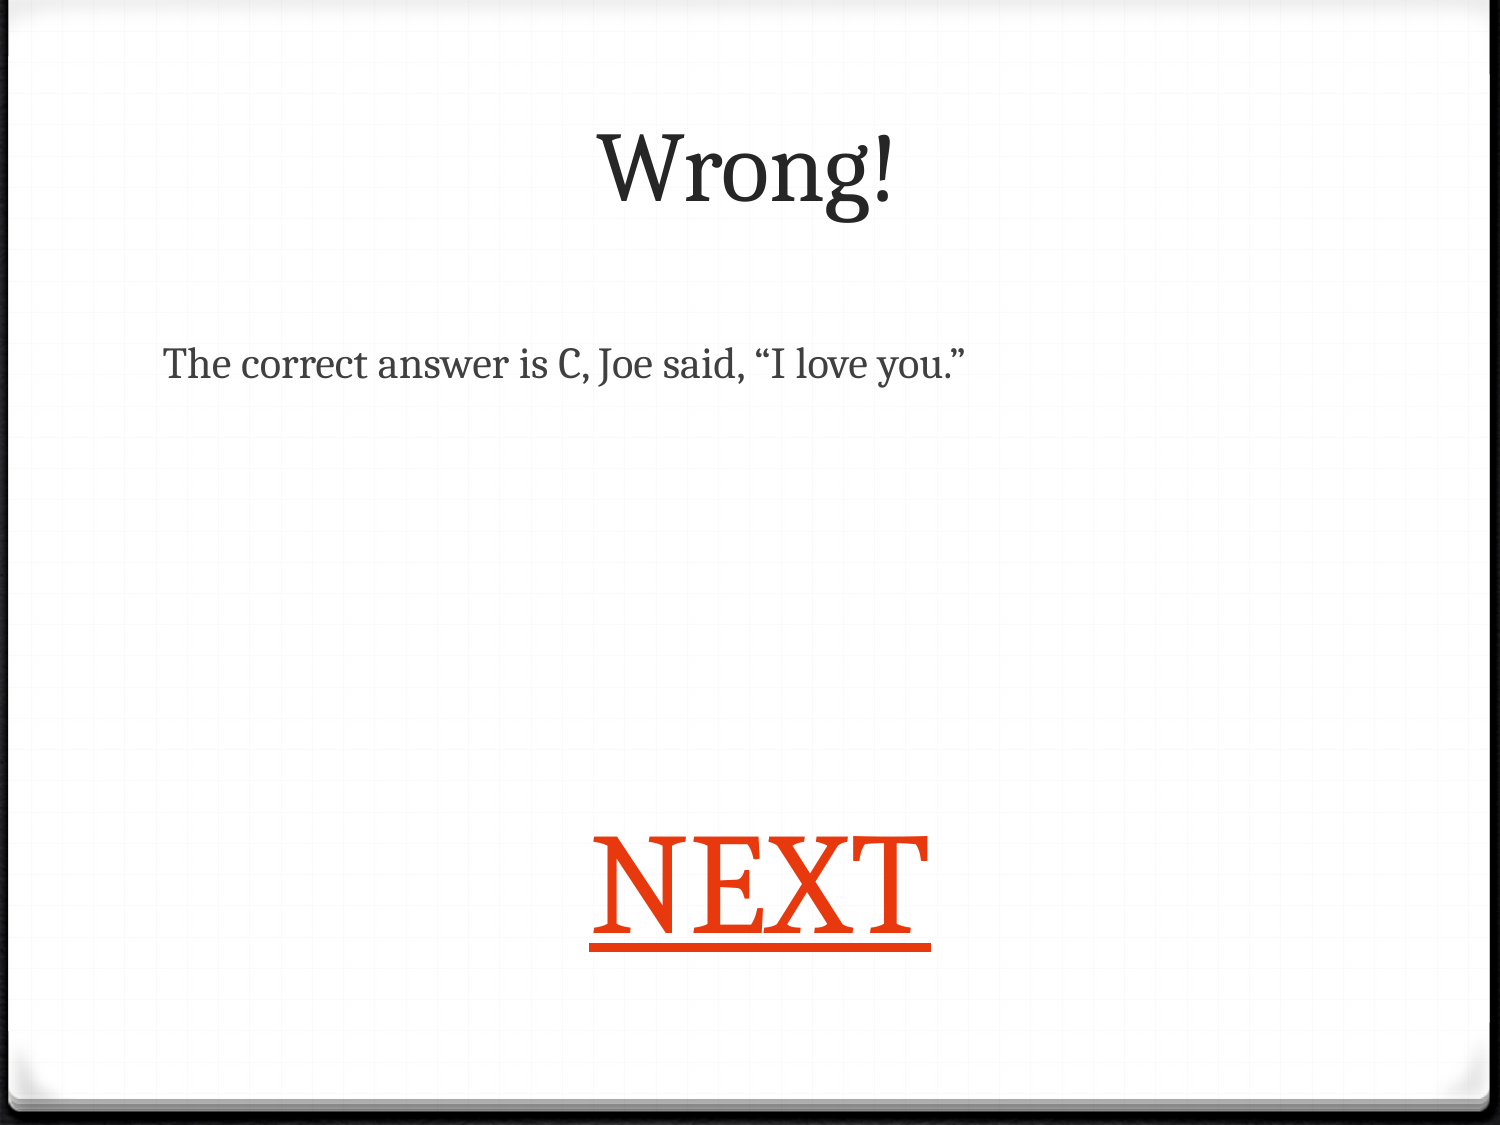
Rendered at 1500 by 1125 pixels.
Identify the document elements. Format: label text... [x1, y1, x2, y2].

picture [0, 0, 1500, 1125]
title Wrong! [88, 42, 1408, 280]
list The correct answer is C, Joe said, “I love you.” NEXT [147, 326, 1373, 975]
